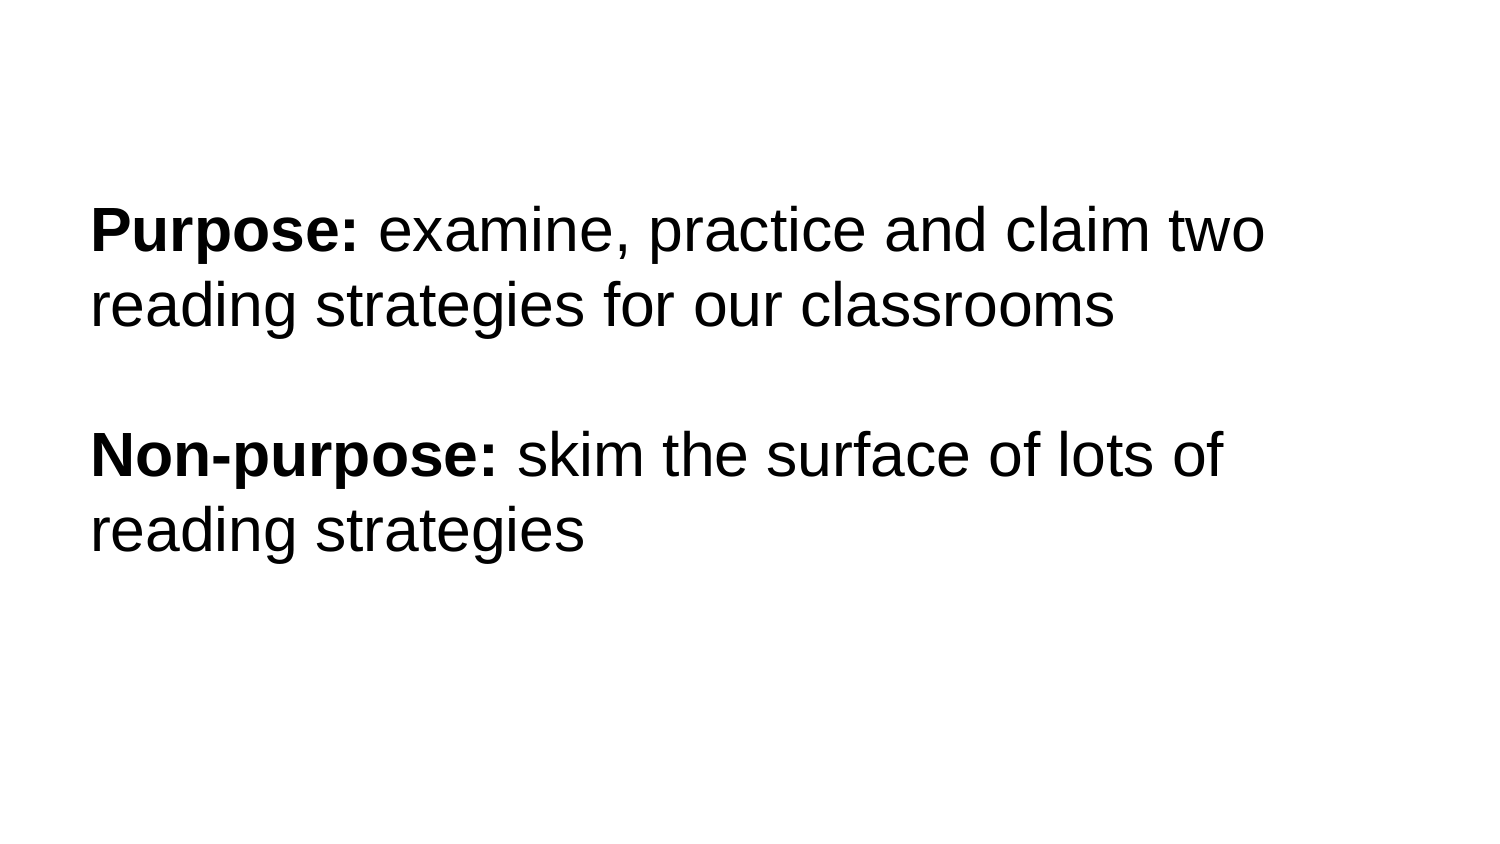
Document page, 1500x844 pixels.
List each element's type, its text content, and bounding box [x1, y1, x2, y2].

list Purpose: examine, practice and claim two reading strategies for our classrooms Non-purpose: skim the surface of lots of reading strategies [75, 174, 1425, 808]
